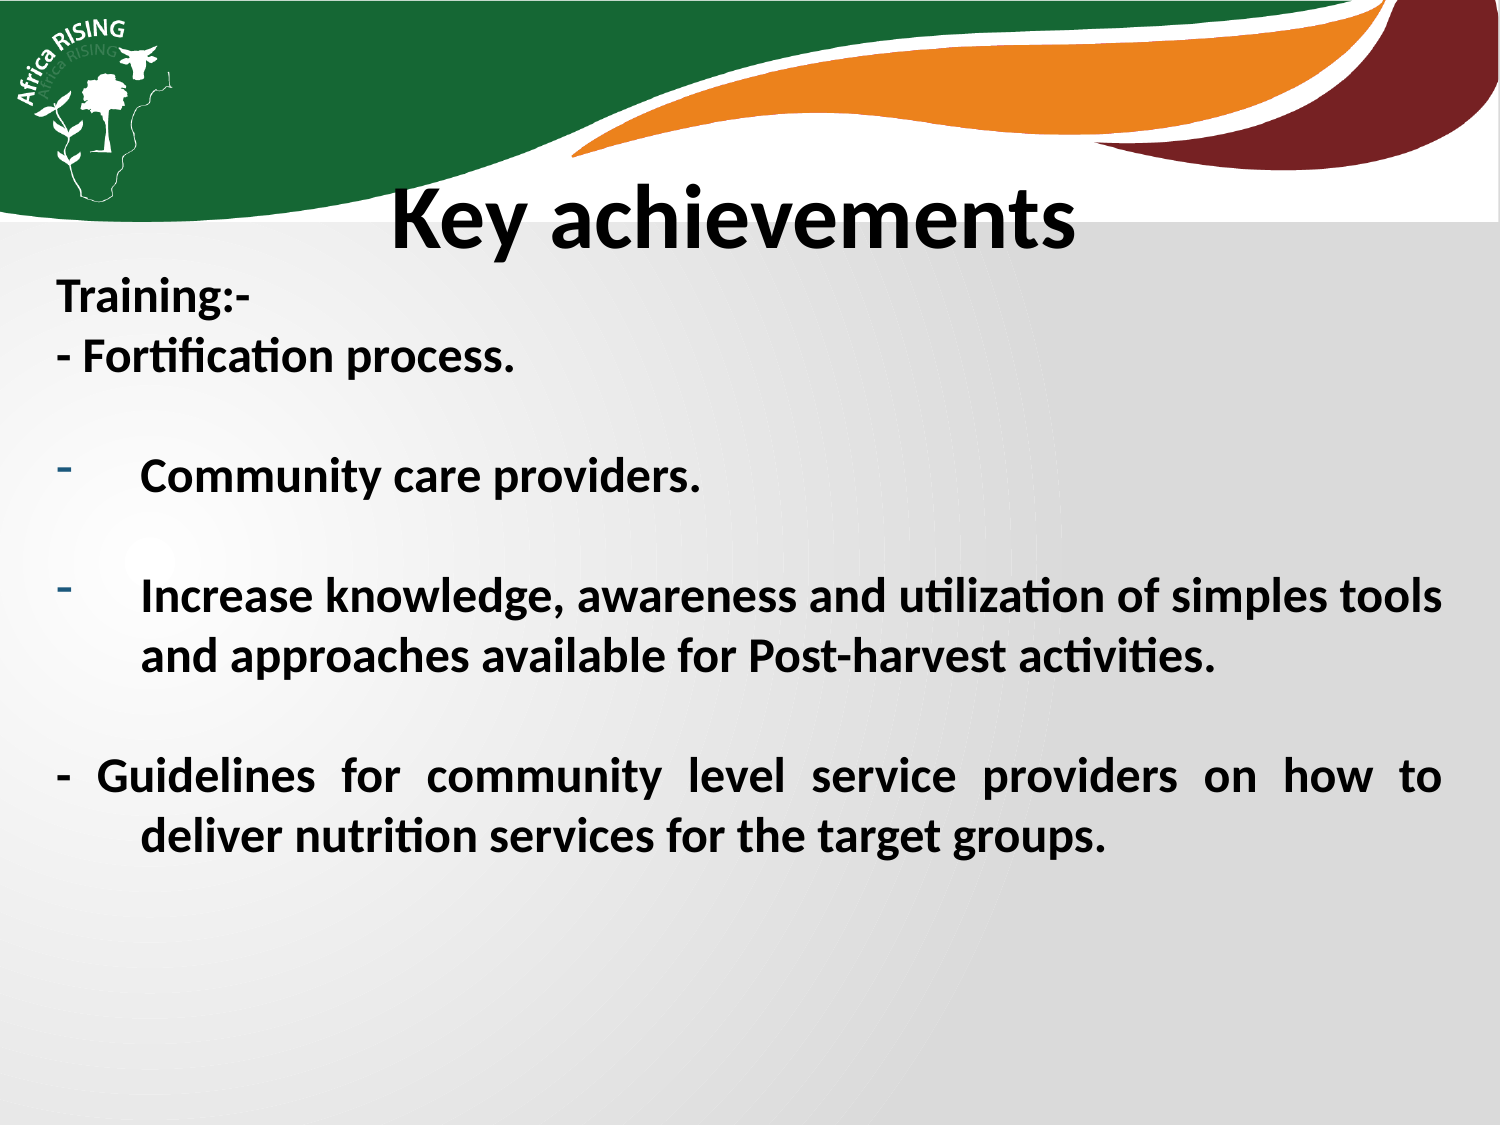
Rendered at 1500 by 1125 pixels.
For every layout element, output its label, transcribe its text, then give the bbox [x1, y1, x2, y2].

text_box Training:- - Fortification process. Community care providers. Increase knowledge, awareness and utilization of simples tools and approaches available for Post-harvest activities. - Guidelines for community level service providers on how to deliver nutrition services for the target groups. [41, 255, 1459, 916]
list Key achievements [87, 149, 1363, 255]
picture [0, 0, 1499, 222]
